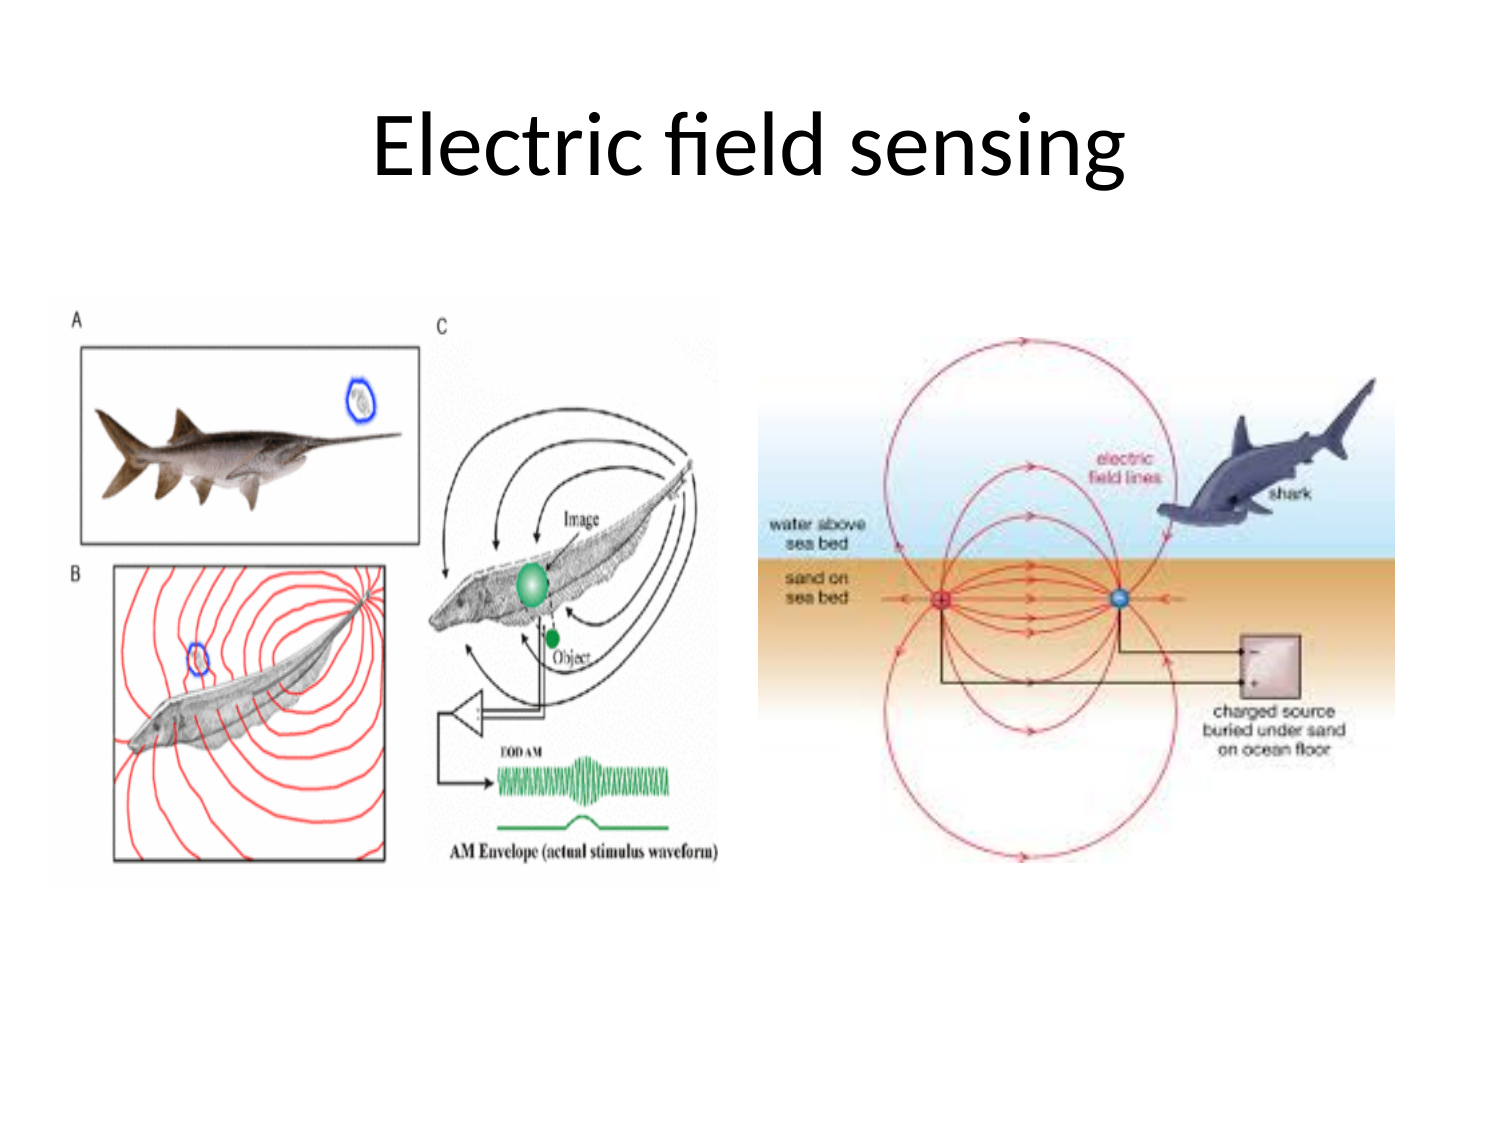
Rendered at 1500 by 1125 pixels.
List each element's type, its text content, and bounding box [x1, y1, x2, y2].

picture [758, 337, 1395, 863]
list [49, 299, 718, 888]
title Electric field sensing [75, 45, 1425, 233]
